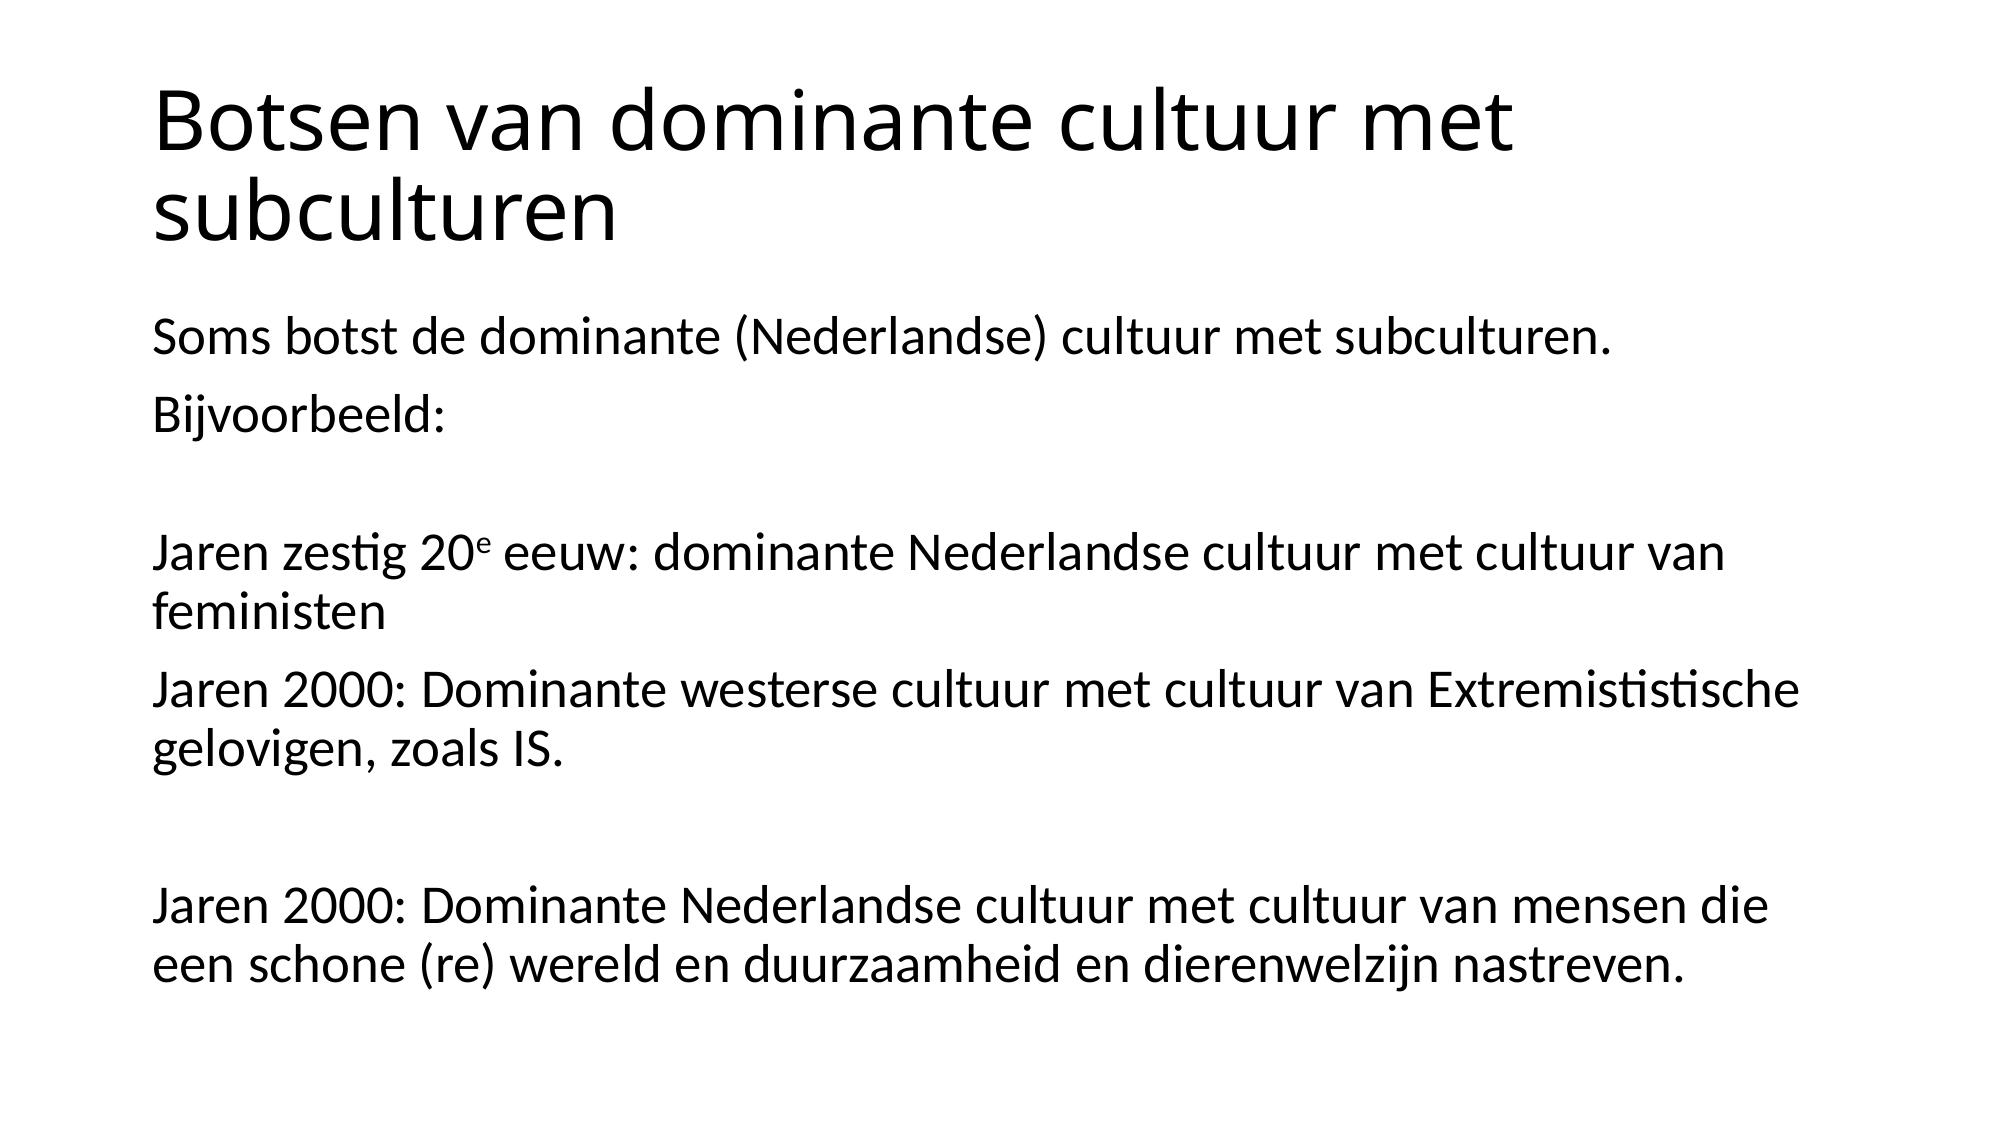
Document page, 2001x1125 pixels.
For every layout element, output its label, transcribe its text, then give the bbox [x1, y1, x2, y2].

title Botsen van dominante cultuur met subculturen [137, 59, 1863, 278]
list Soms botst de dominante (Nederlandse) cultuur met subculturen. Bijvoorbeeld: Jaren zestig 20e eeuw: dominante Nederlandse cultuur met cultuur van feministen Jaren 2000: Dominante westerse cultuur met cultuur van Extremististische gelovigen, zoals IS. Jaren 2000: Dominante Nederlandse cultuur met cultuur van mensen die een schone (re) wereld en duurzaamheid en dierenwelzijn nastreven. [137, 299, 1863, 1014]
